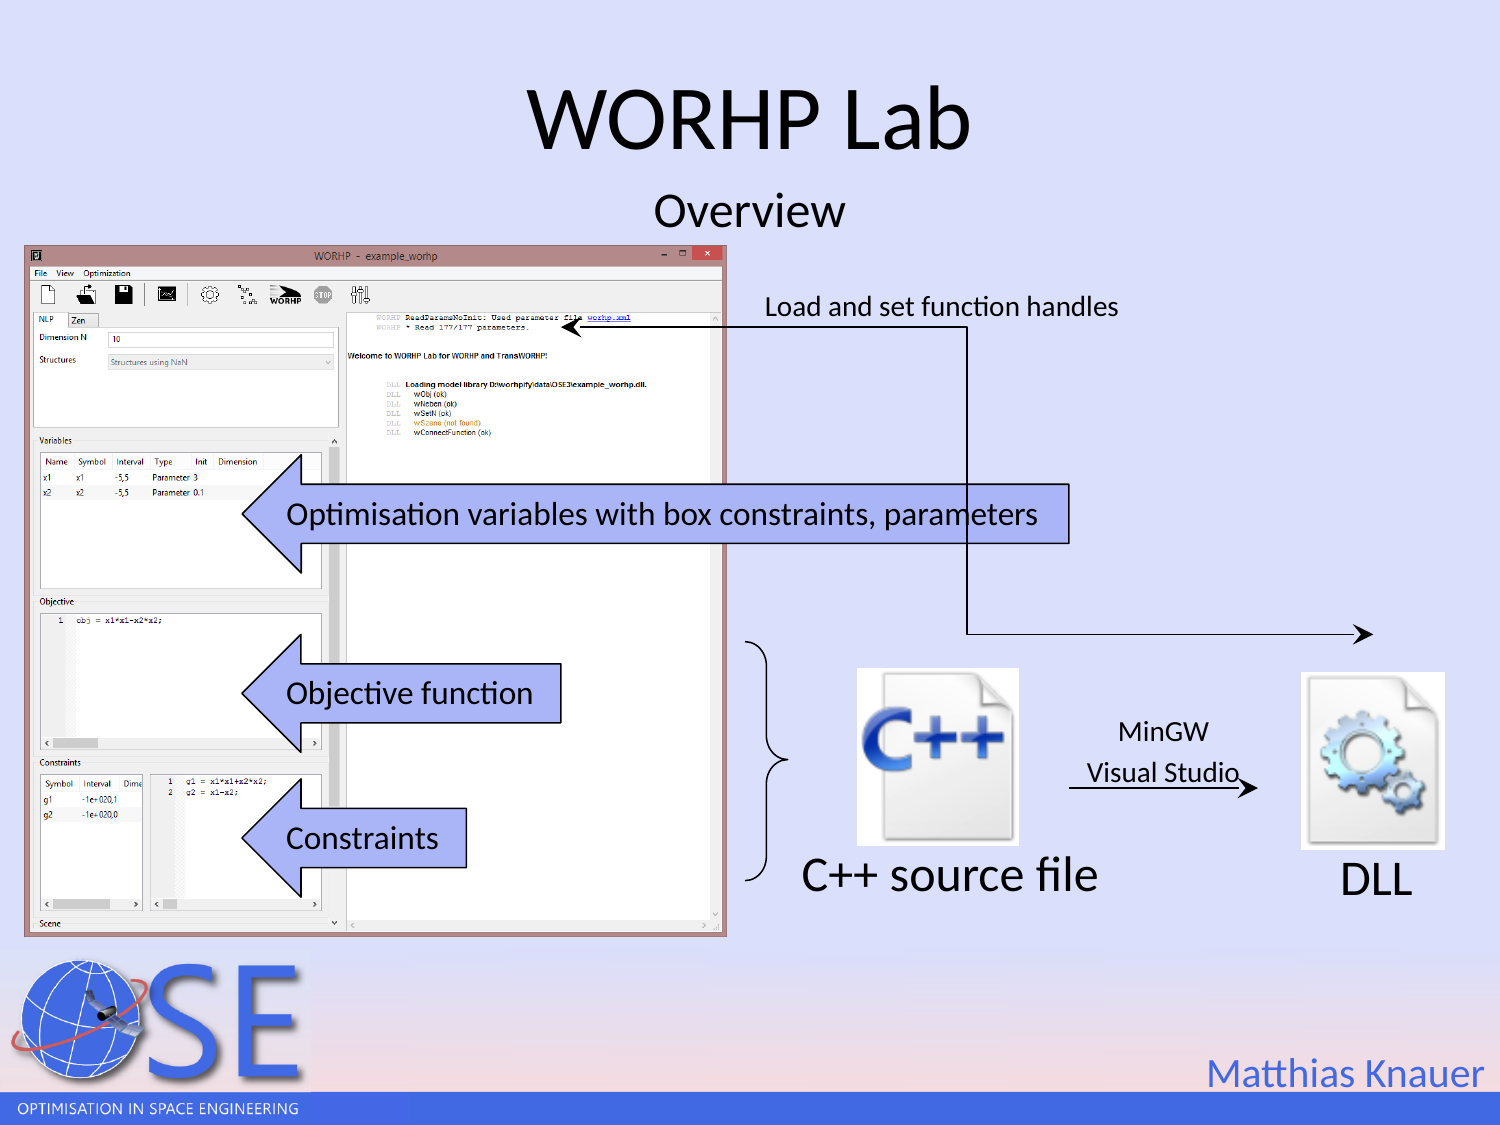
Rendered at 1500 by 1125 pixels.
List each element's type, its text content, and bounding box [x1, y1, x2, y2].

picture [24, 245, 727, 937]
text_box C++ source file [786, 833, 1130, 905]
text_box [560, 326, 1374, 635]
picture [857, 668, 1020, 846]
title WORHP Lab [49, 6, 1451, 170]
text_box Overview [0, 170, 1500, 245]
text_box [745, 643, 788, 881]
picture [0, 947, 1500, 1125]
picture [1300, 672, 1446, 851]
text_box MinGW Visual Studio [1069, 705, 1258, 776]
list DLL [1324, 837, 1467, 910]
text_box Load and set function handles [750, 279, 1164, 325]
